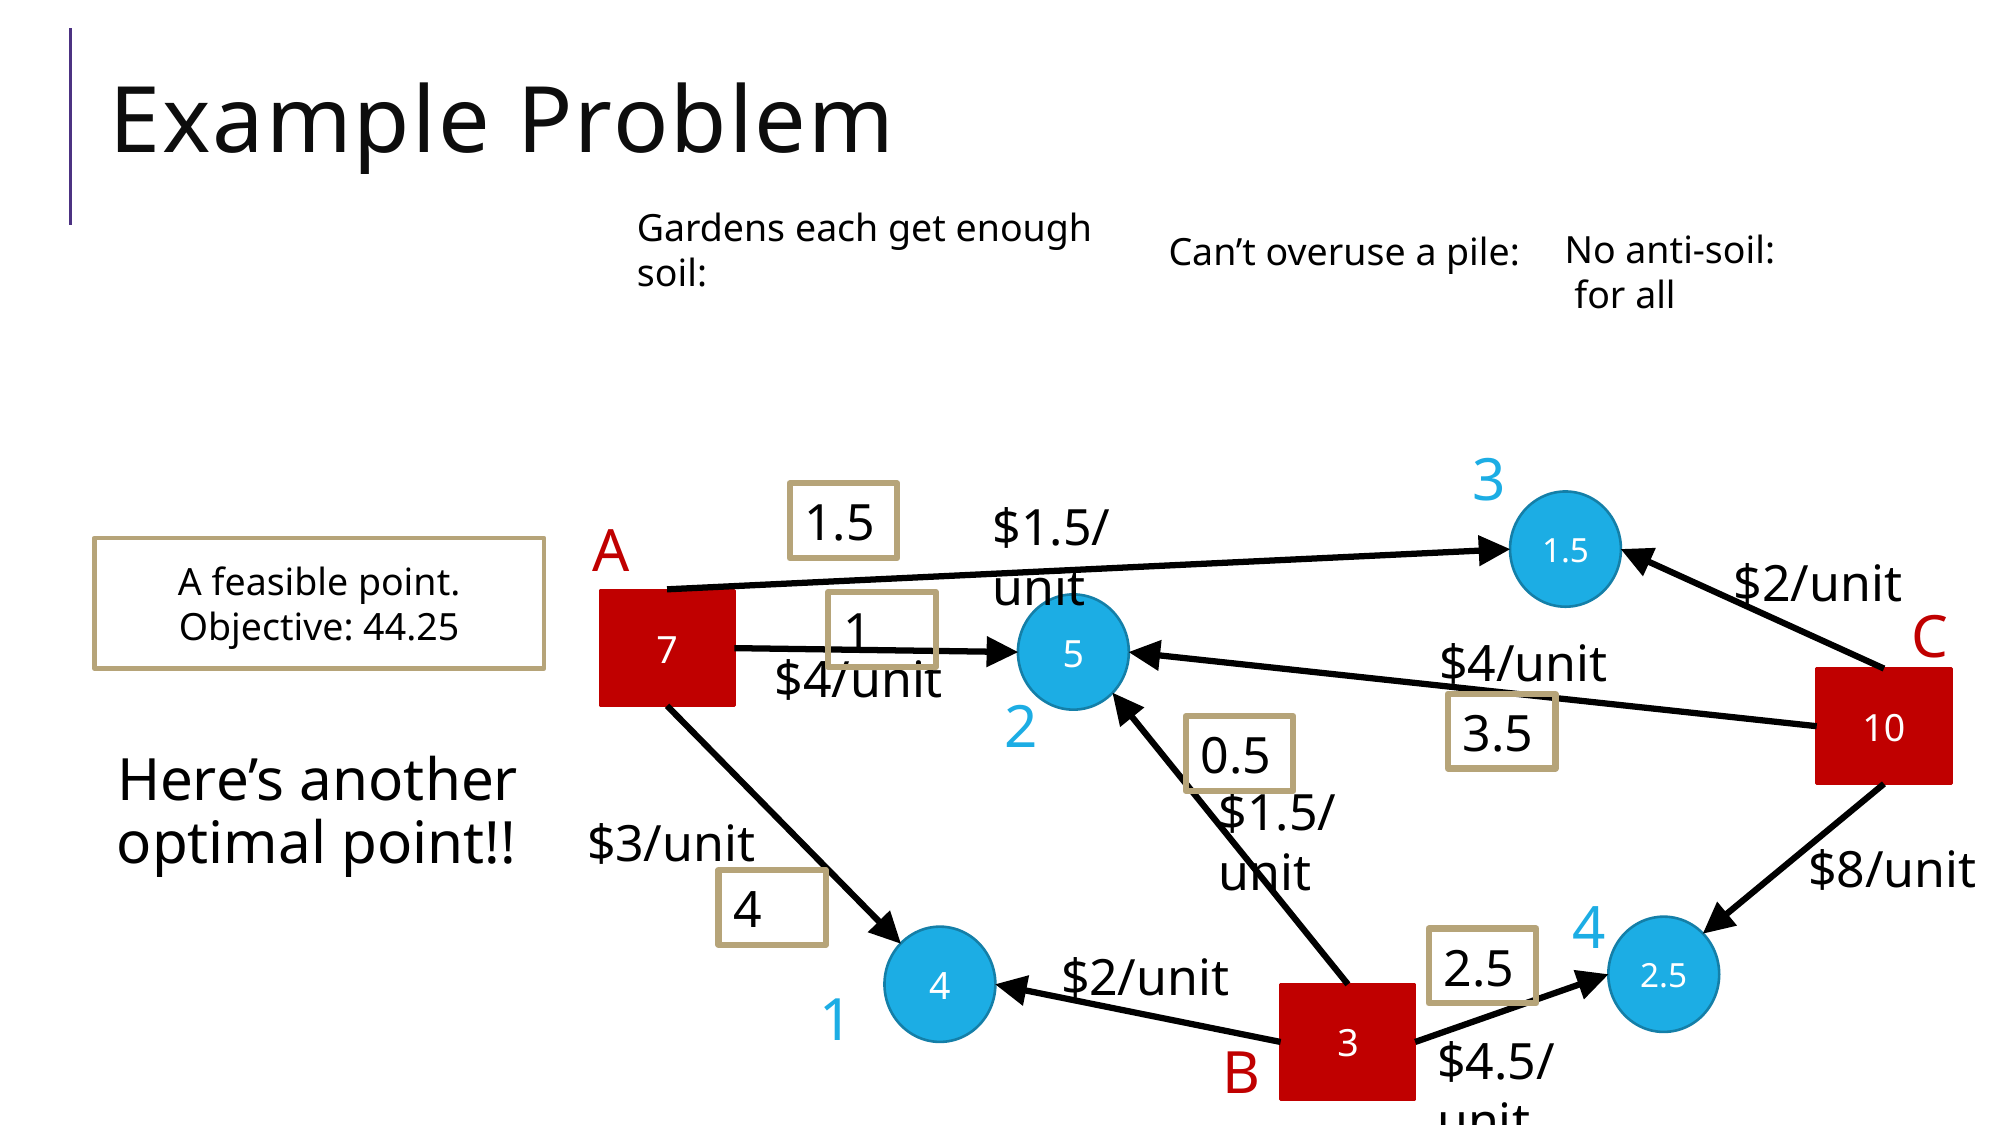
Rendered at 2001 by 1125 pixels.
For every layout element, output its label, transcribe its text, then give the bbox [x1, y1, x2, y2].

text_box A feasible point. Objective: 44.25 [93, 537, 545, 670]
list Here’s another optimal point!! [94, 743, 531, 1035]
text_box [572, 434, 2000, 1114]
title Example Problem [94, 43, 1930, 210]
